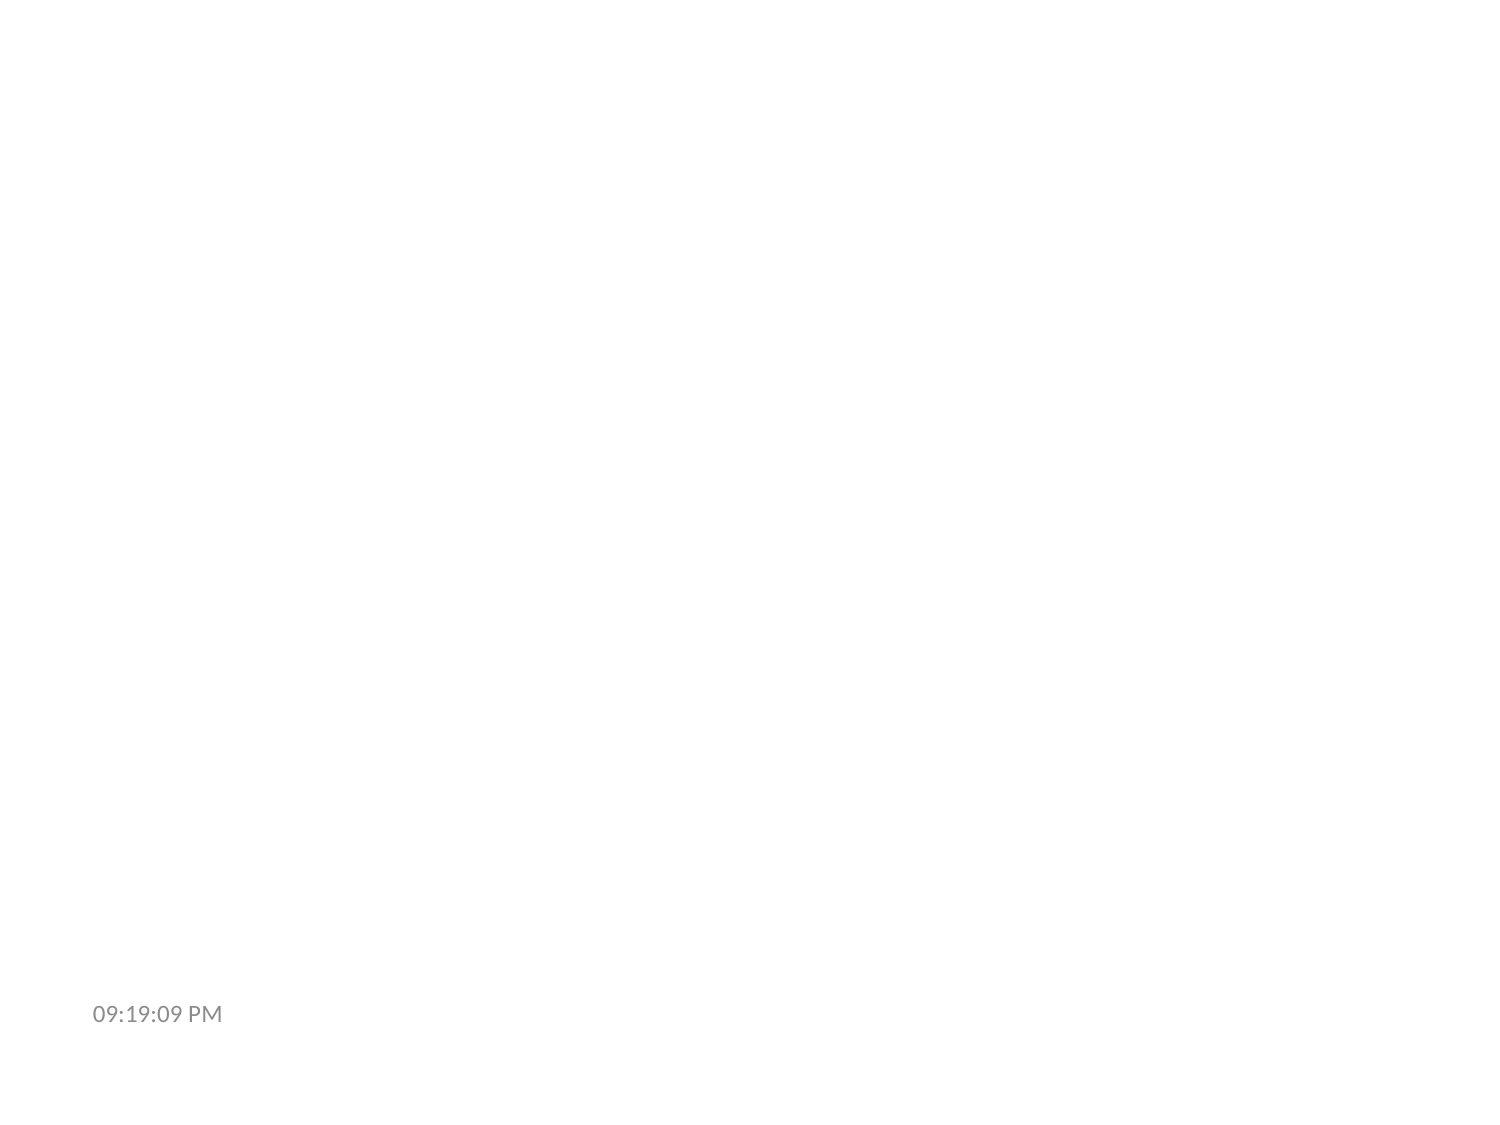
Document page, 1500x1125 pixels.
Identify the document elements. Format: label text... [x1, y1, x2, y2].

text_box 3:35:09 PM [77, 982, 428, 1043]
